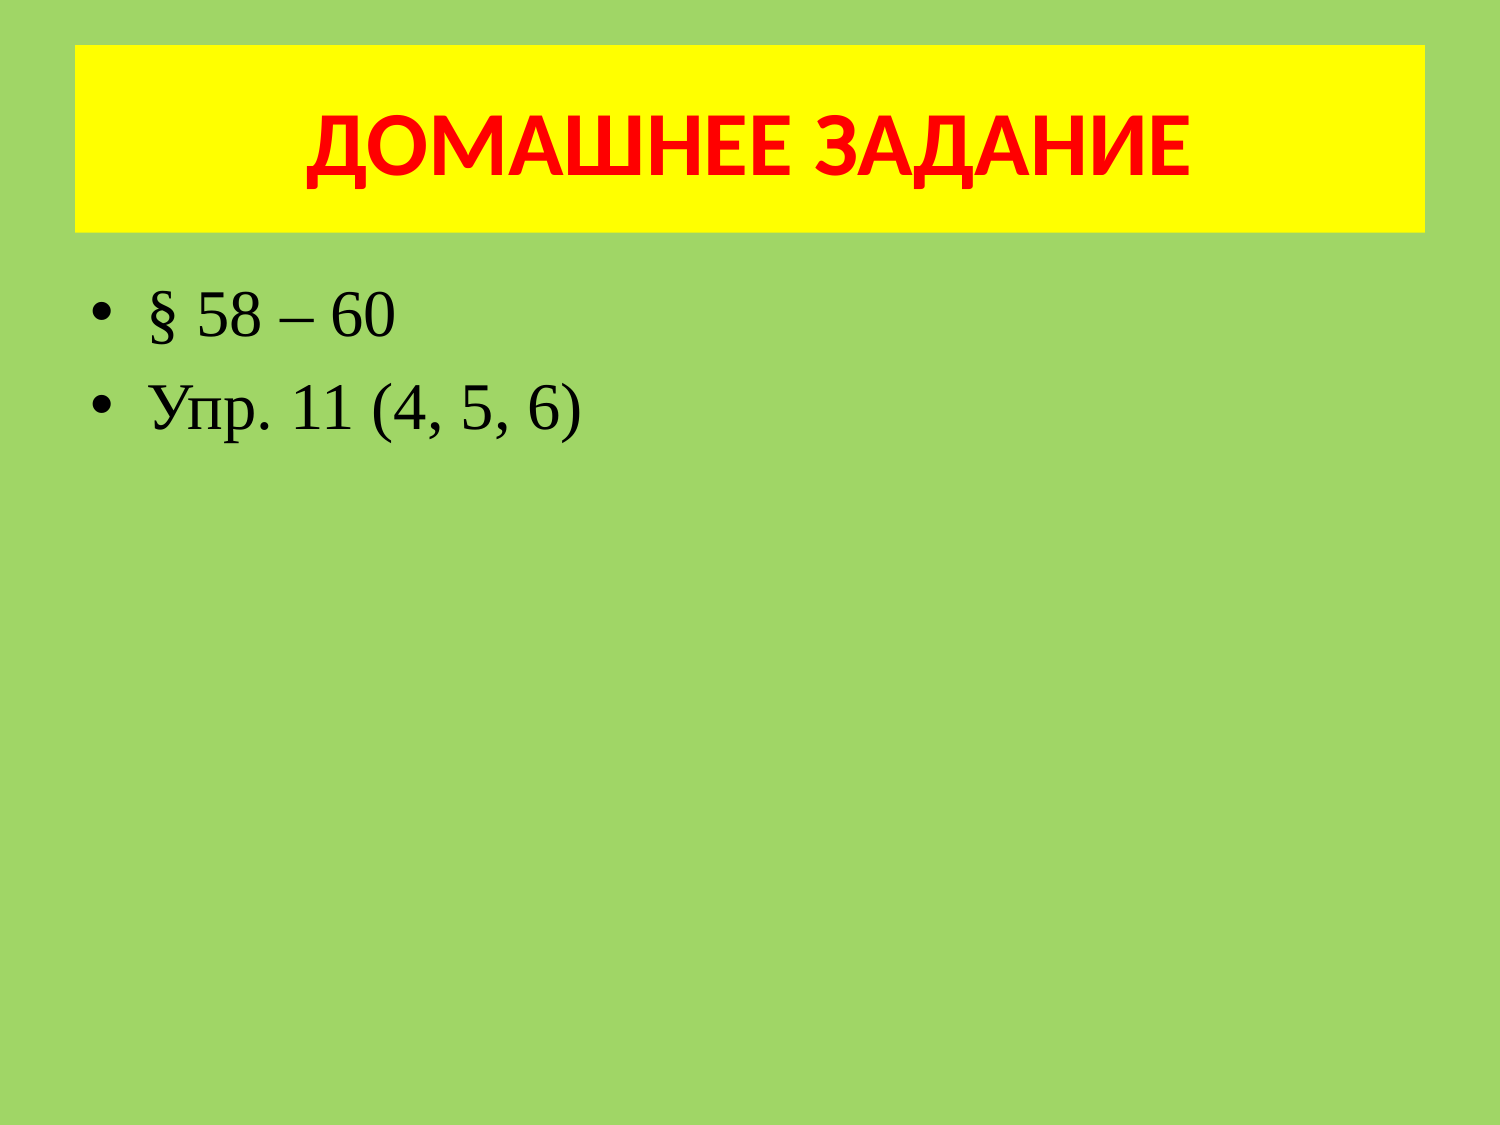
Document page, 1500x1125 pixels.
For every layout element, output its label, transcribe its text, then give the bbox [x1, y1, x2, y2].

title ДОМАШНЕЕ ЗАДАНИЕ [75, 45, 1425, 233]
list § 58 – 60 Упр. 11 (4, 5, 6) [75, 262, 1425, 1005]
